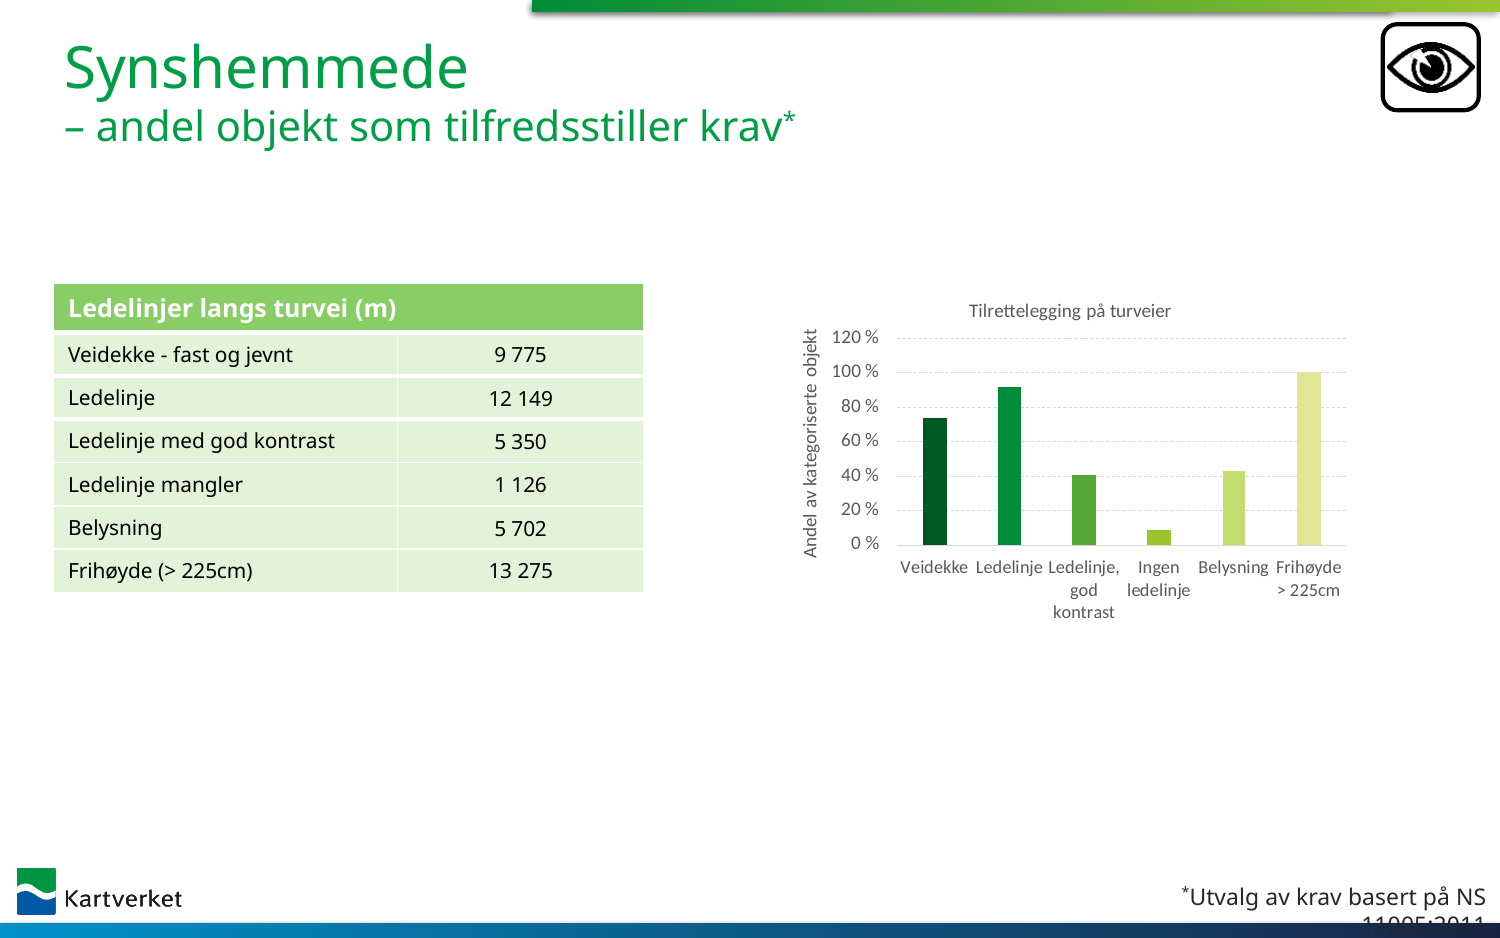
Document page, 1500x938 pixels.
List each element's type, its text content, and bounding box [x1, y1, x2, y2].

table_cell 5 702 [398, 507, 643, 548]
picture [791, 291, 1349, 630]
table_cell 13 275 [398, 550, 643, 592]
table_cell 1 126 [398, 463, 643, 505]
text_box *Utvalg av krav basert på NS 11005:2011 [1068, 873, 1500, 938]
table_cell Frihøyde (> 225cm) [54, 550, 397, 592]
table_cell 9 775 [398, 335, 643, 374]
table_cell 12 149 [398, 378, 643, 417]
text_box Synshemmede – andel objekt som tilfredsstiller krav* [49, 24, 1431, 158]
table_cell Belysning [54, 507, 397, 548]
table_cell Veidekke - fast og jevnt [54, 335, 397, 374]
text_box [1382, 24, 1480, 111]
table_cell Ledelinje med god kontrast [54, 421, 397, 462]
table_header Ledelinjer langs turvei (m) [54, 284, 643, 330]
table_cell Ledelinje mangler [54, 463, 397, 505]
table_cell 5 350 [398, 421, 643, 462]
table_cell Ledelinje [54, 378, 397, 417]
